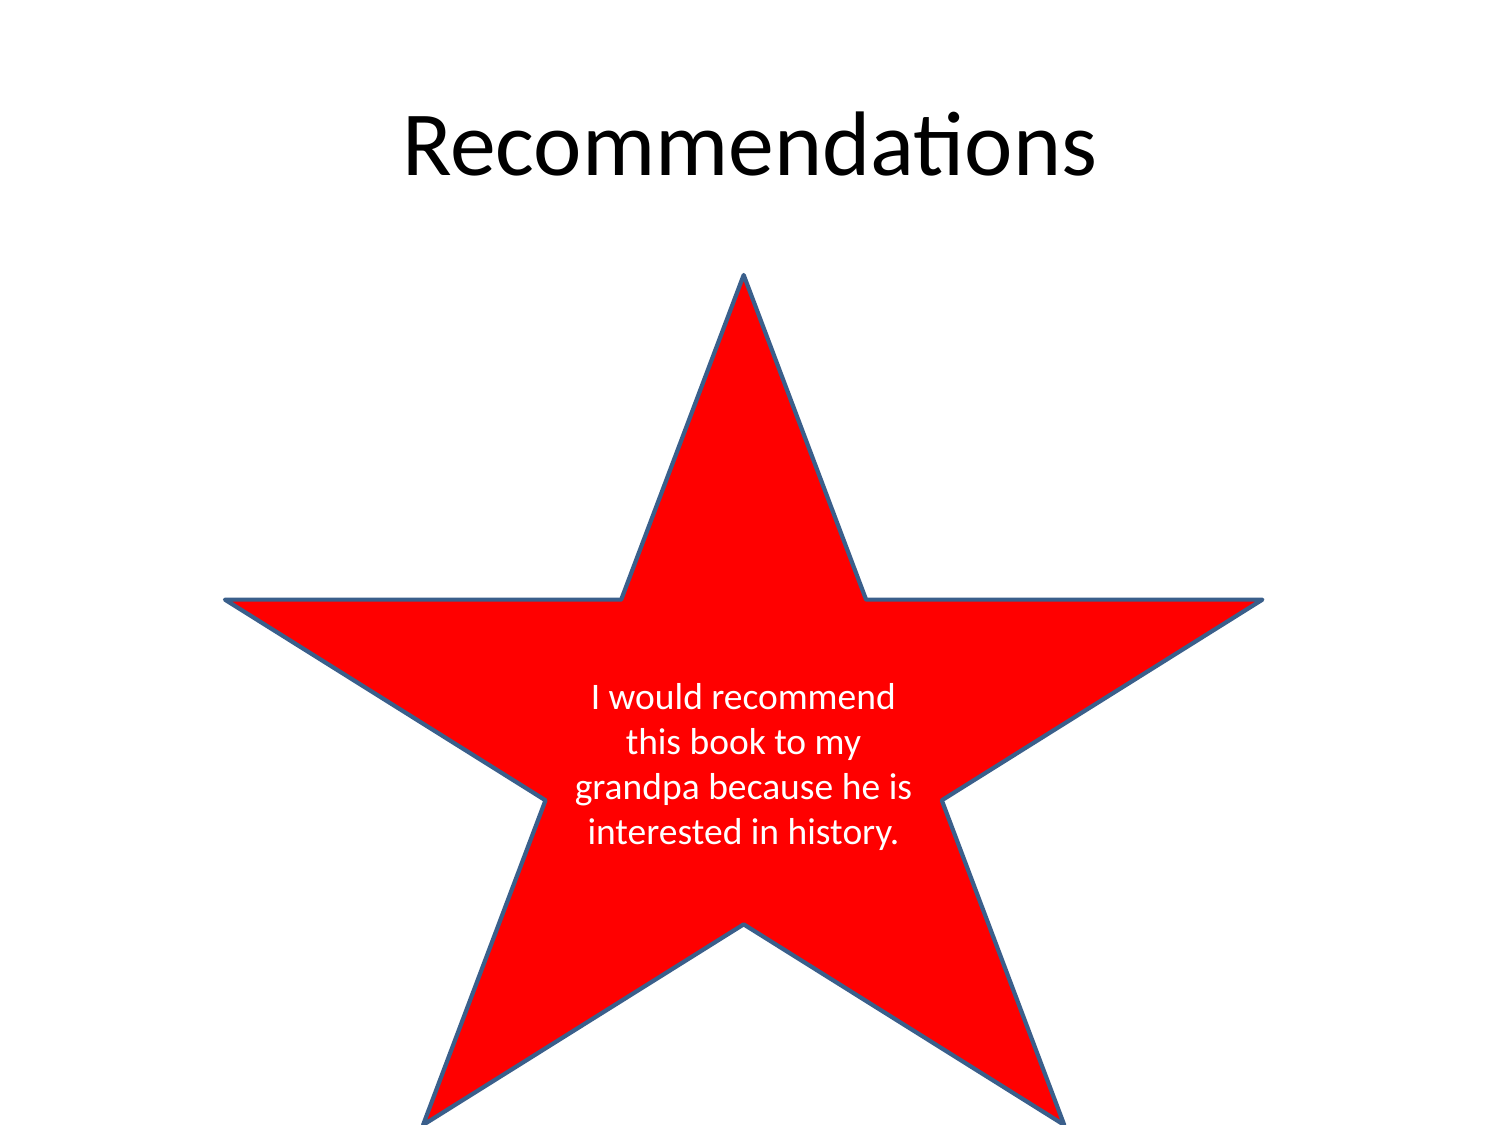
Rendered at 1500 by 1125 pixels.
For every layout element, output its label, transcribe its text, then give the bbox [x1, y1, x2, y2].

title Recommendations [75, 45, 1425, 233]
text_box I would recommend this book to my grandpa because he is interested in history. [222, 272, 1265, 1125]
